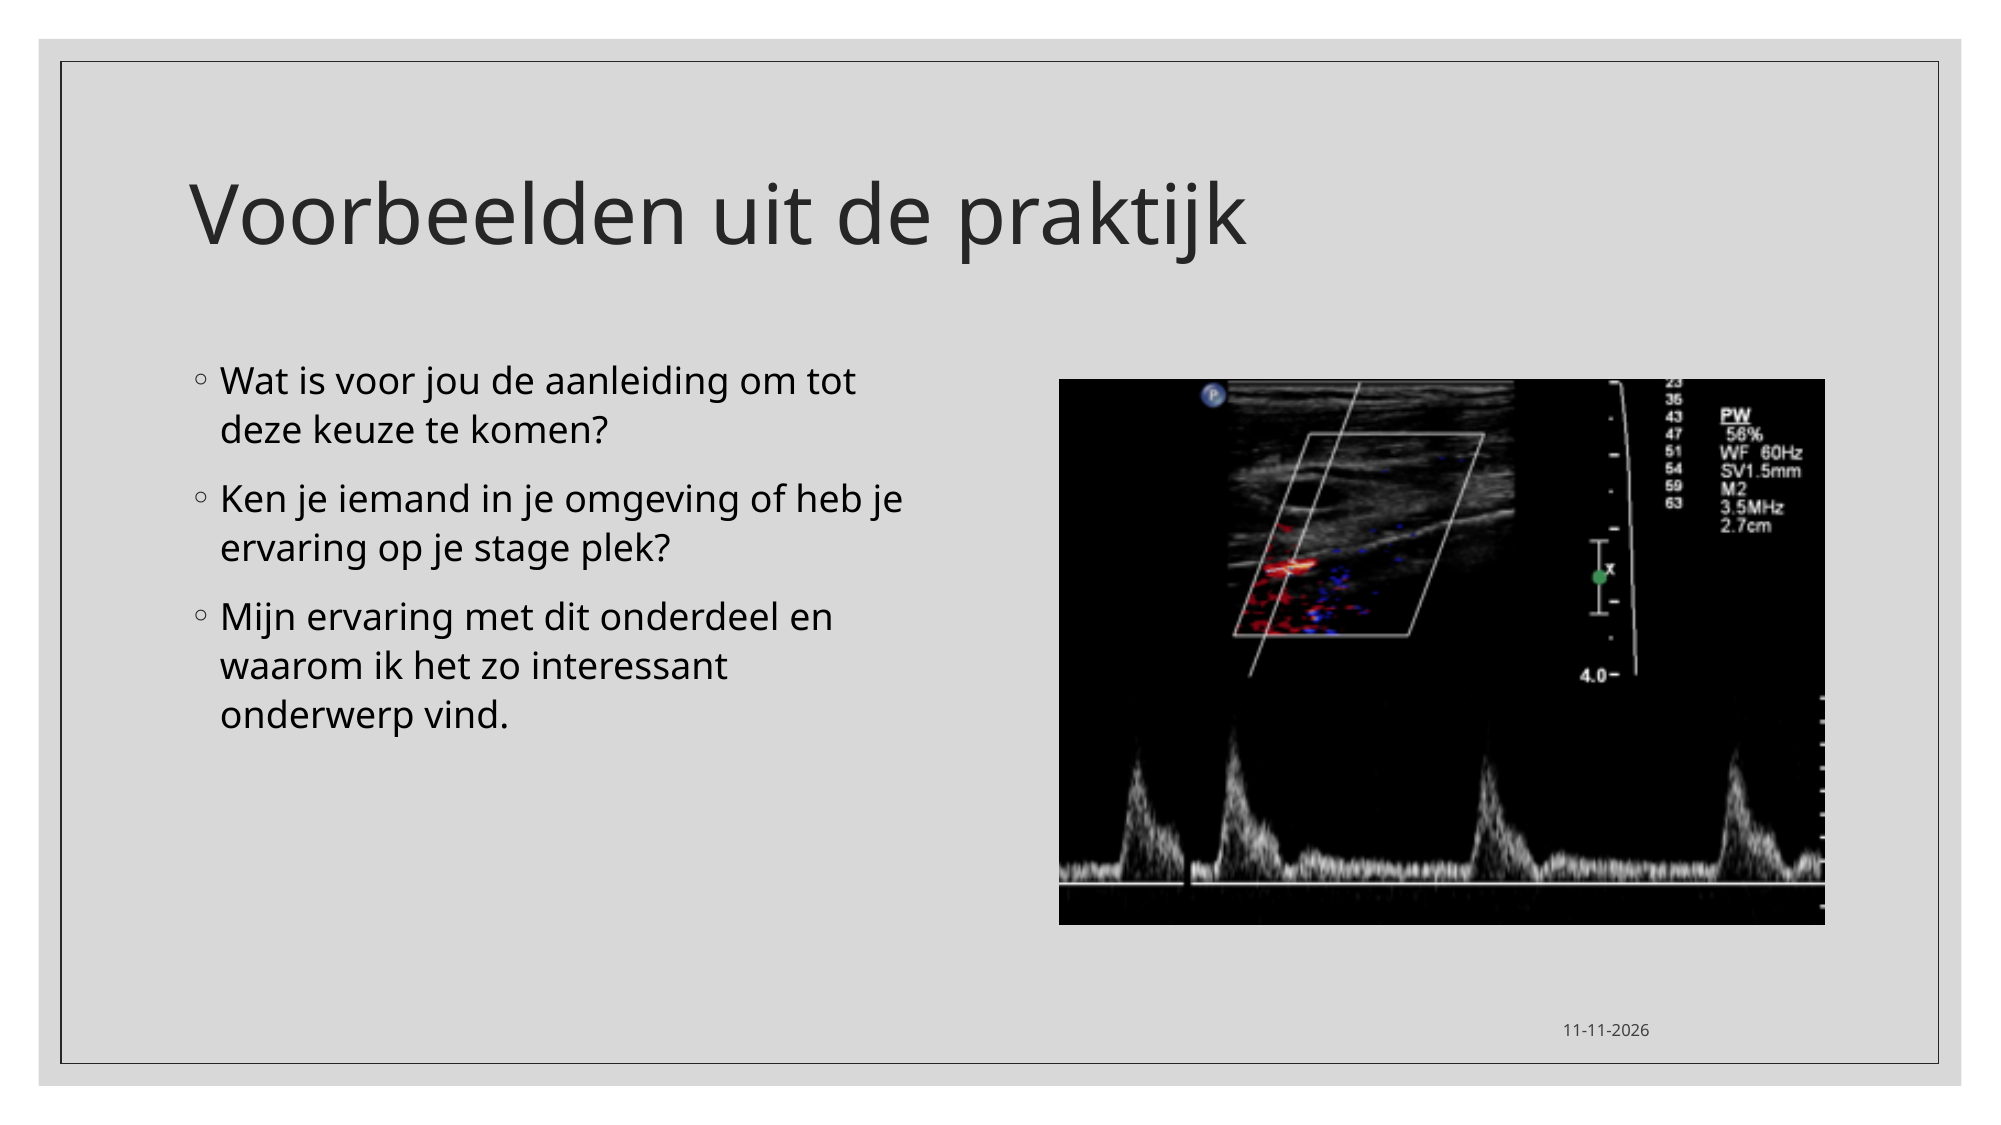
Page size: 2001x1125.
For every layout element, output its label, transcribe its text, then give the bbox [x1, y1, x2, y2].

picture [1059, 379, 1825, 926]
list Wat is voor jou de aanleiding om tot deze keuze te komen? Ken je iemand in je omgeving of heb je ervaring op je stage plek? Mijn ervaring met dit onderdeel en waarom ik het zo interessant onderwerp vind. [174, 345, 940, 960]
title Voorbeelden uit de praktijk [174, 105, 1825, 331]
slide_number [1190, 990, 1665, 1050]
